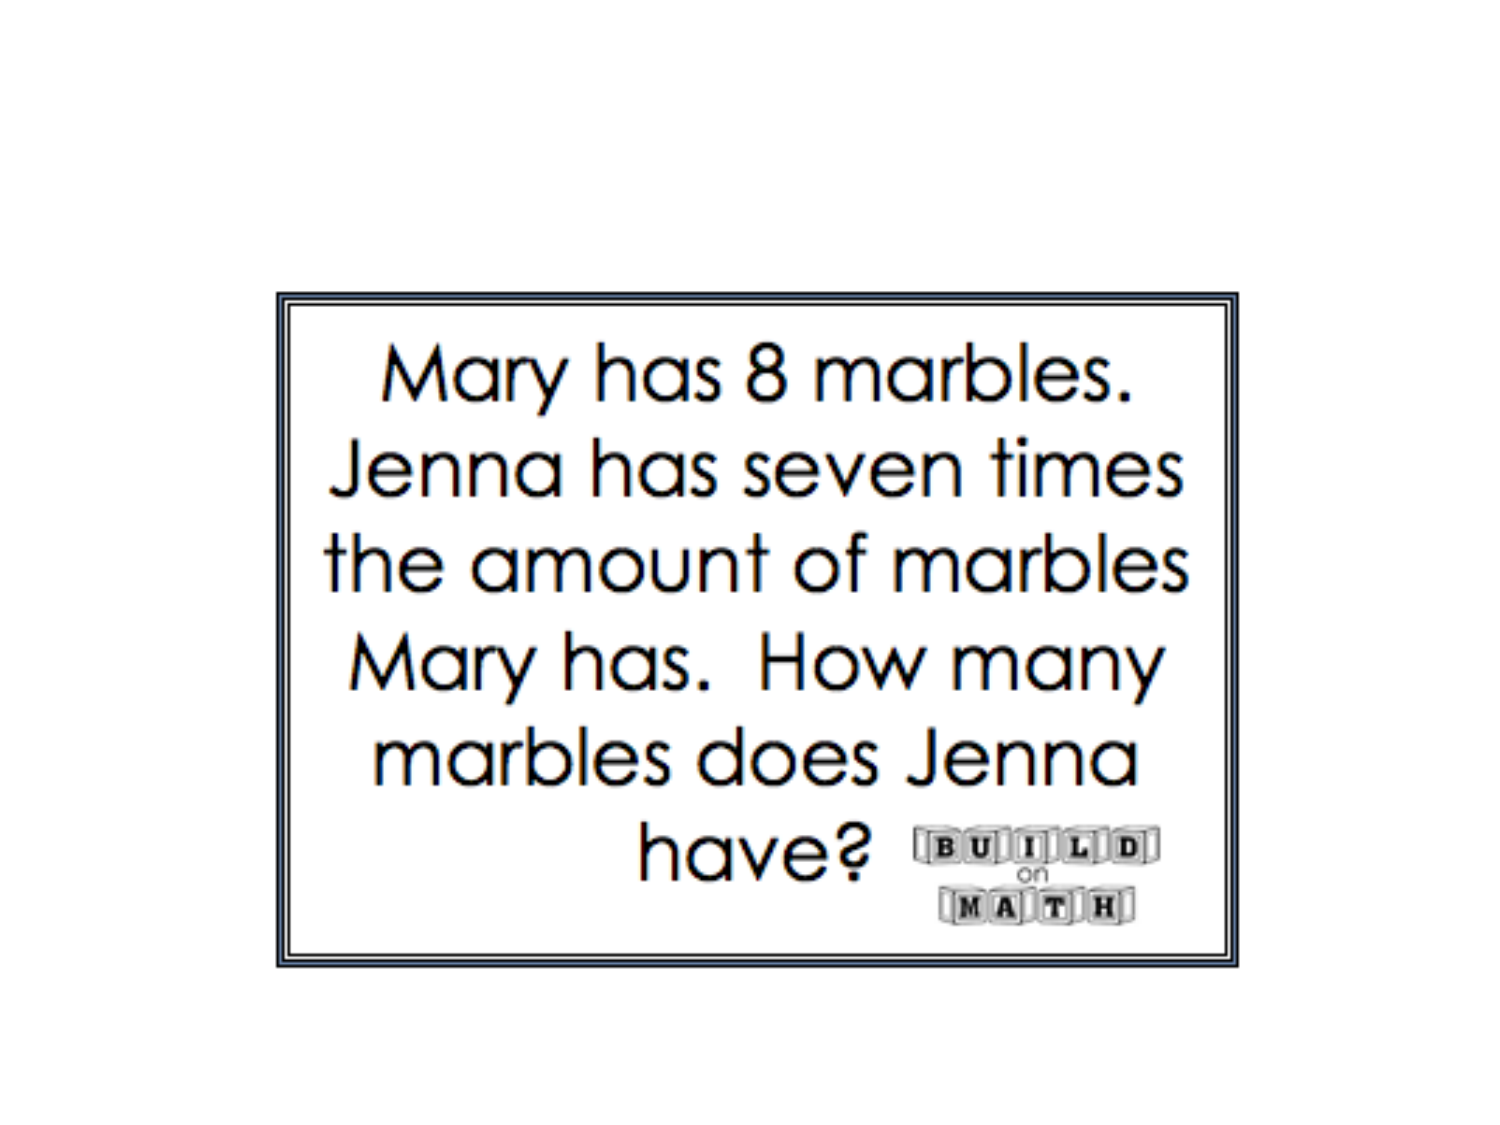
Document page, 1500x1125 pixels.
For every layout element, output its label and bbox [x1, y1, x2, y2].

list [74, 262, 1426, 1006]
